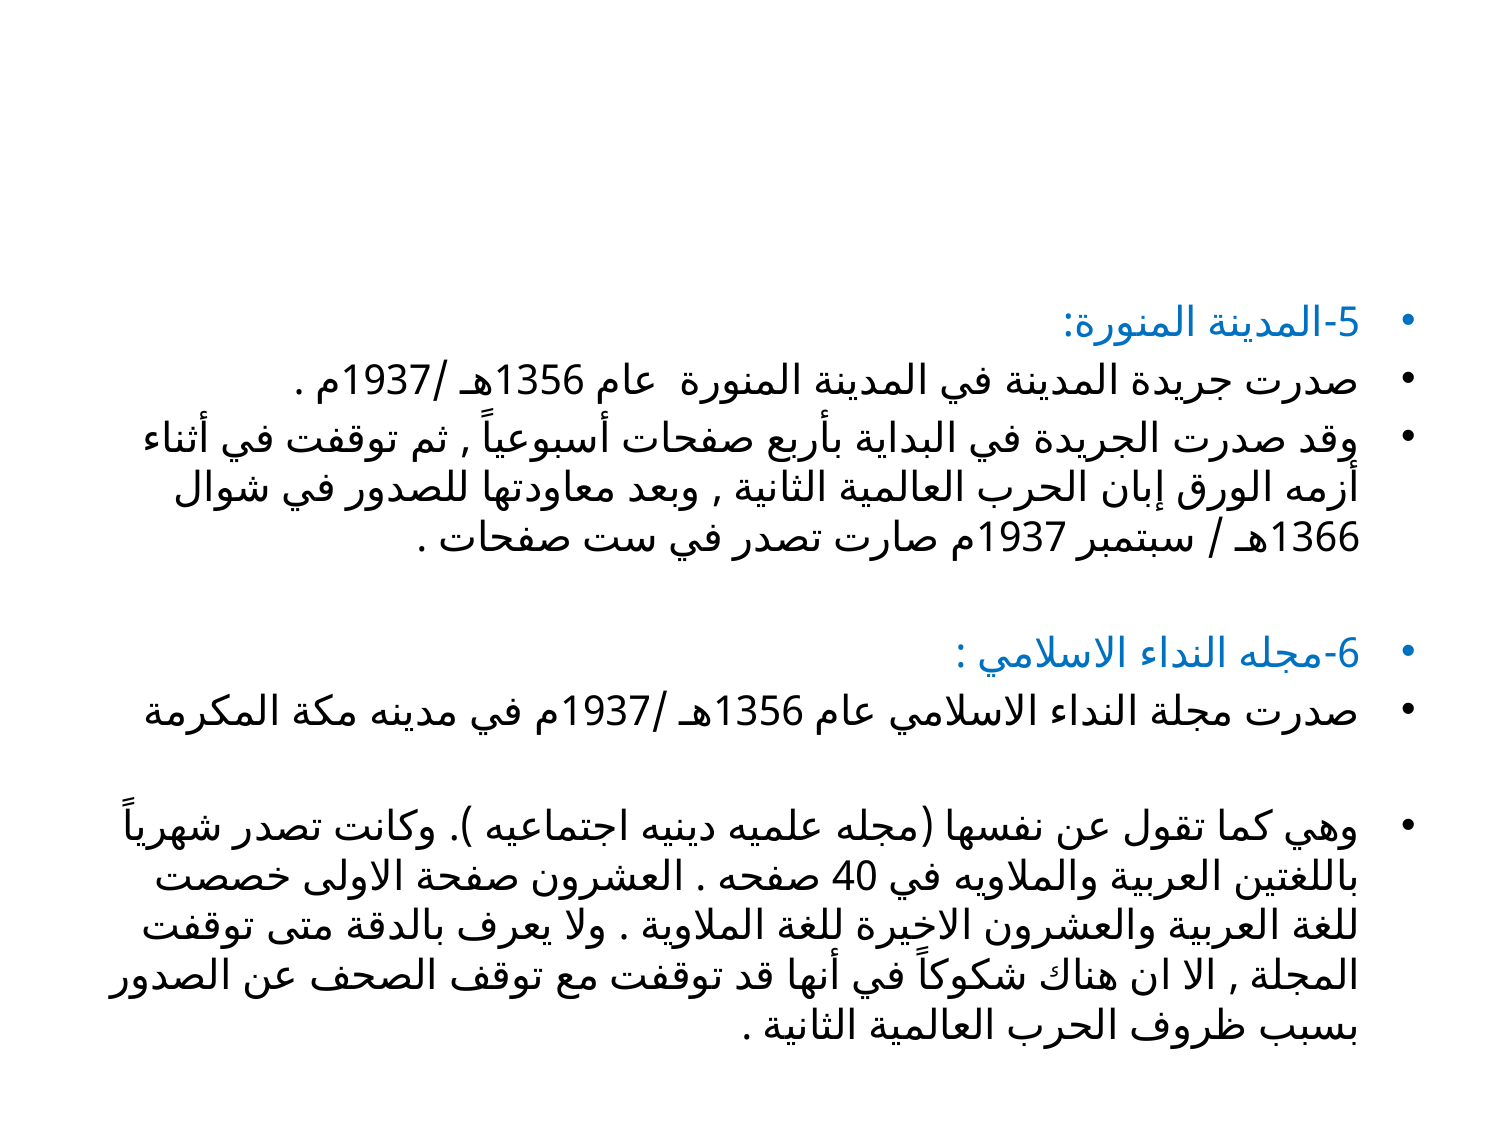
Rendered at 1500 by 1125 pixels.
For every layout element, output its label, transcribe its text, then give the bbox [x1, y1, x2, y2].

list 5-المدينة المنورة: صدرت جريدة المدينة في المدينة المنورة عام 1356هـ /1937م . وقد صدرت الجريدة في البداية بأربع صفحات أسبوعياً , ثم توقفت في أثناء أزمه الورق إبان الحرب العالمية الثانية , وبعد معاودتها للصدور في شوال 1366هـ / سبتمبر 1937م صارت تصدر في ست صفحات . 6-مجله النداء الاسلامي : صدرت مجلة النداء الاسلامي عام 1356هـ /1937م في مدينه مكة المكرمة وهي كما تقول عن نفسها (مجله علميه دينيه اجتماعيه ). وكانت تصدر شهرياً باللغتين العربية والملاويه في 40 صفحه . العشرون صفحة الاولى خصصت للغة العربية والعشرون الاخيرة للغة الملاوية . ولا يعرف بالدقة متى توقفت المجلة , الا ان هناك شكوكاً في أنها قد توقفت مع توقف الصحف عن الصدور بسبب ظروف الحرب العالمية الثانية . [75, 287, 1425, 1075]
